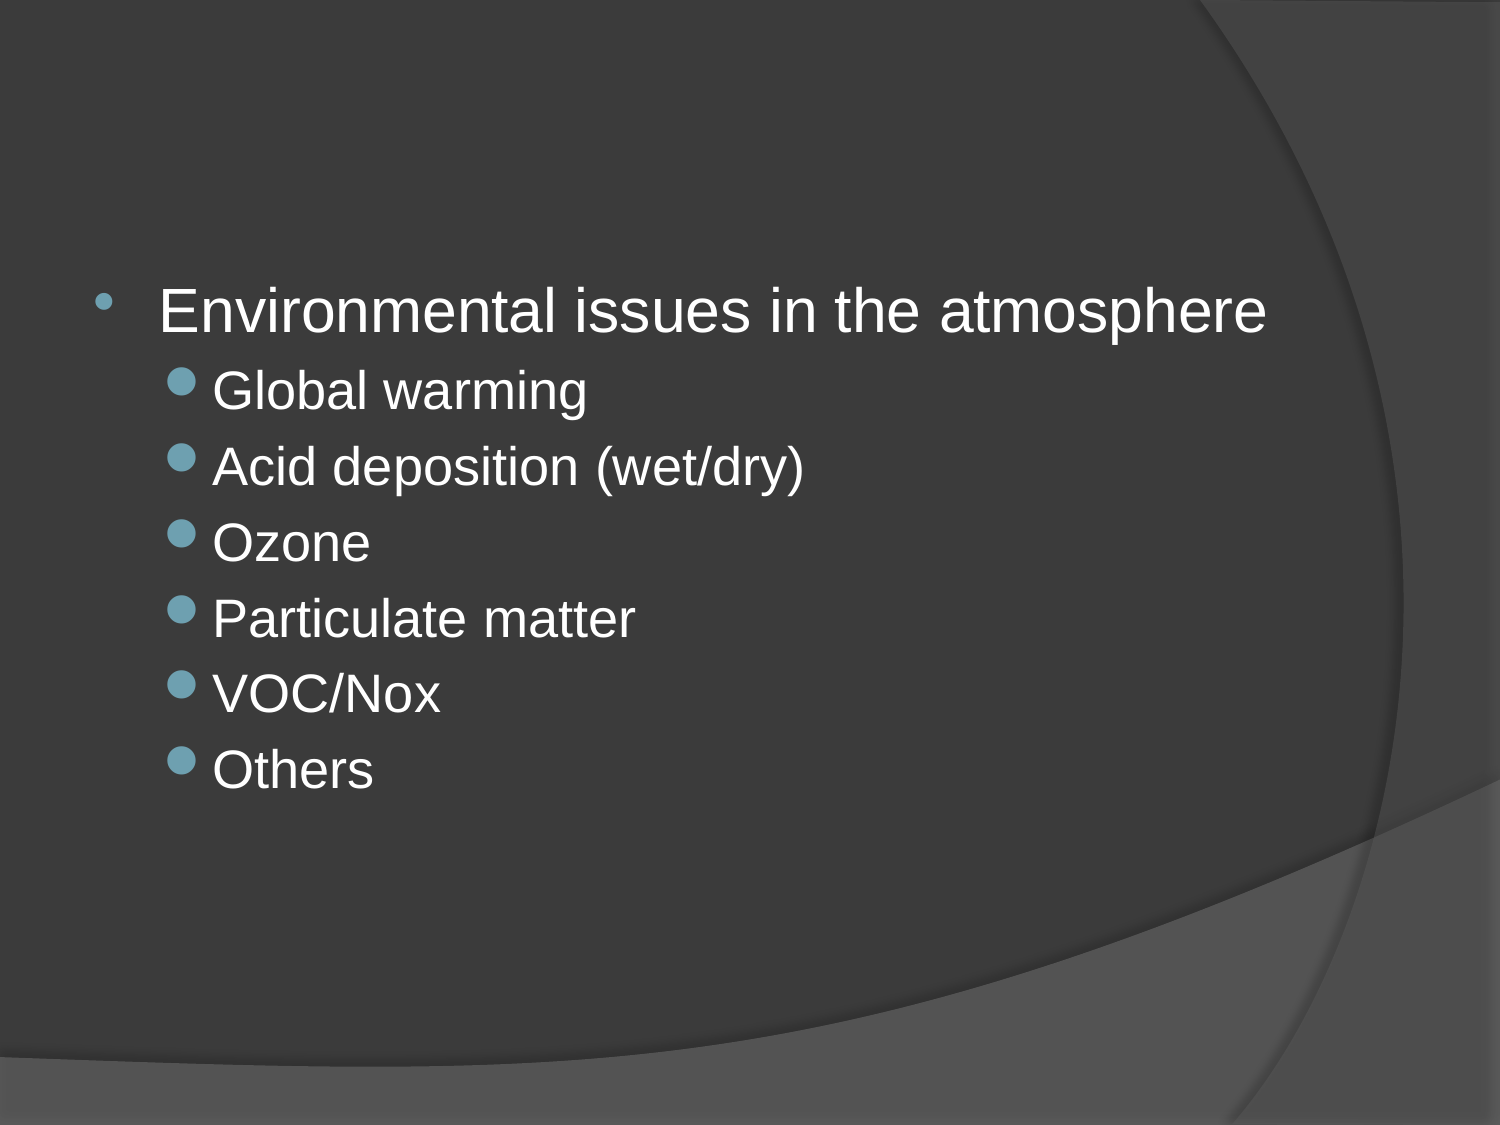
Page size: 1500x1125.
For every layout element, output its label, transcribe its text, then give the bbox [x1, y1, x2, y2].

list Environmental issues in the atmosphere Global warming Acid deposition (wet/dry) Ozone Particulate matter VOC/Nox Others [75, 262, 1300, 1005]
